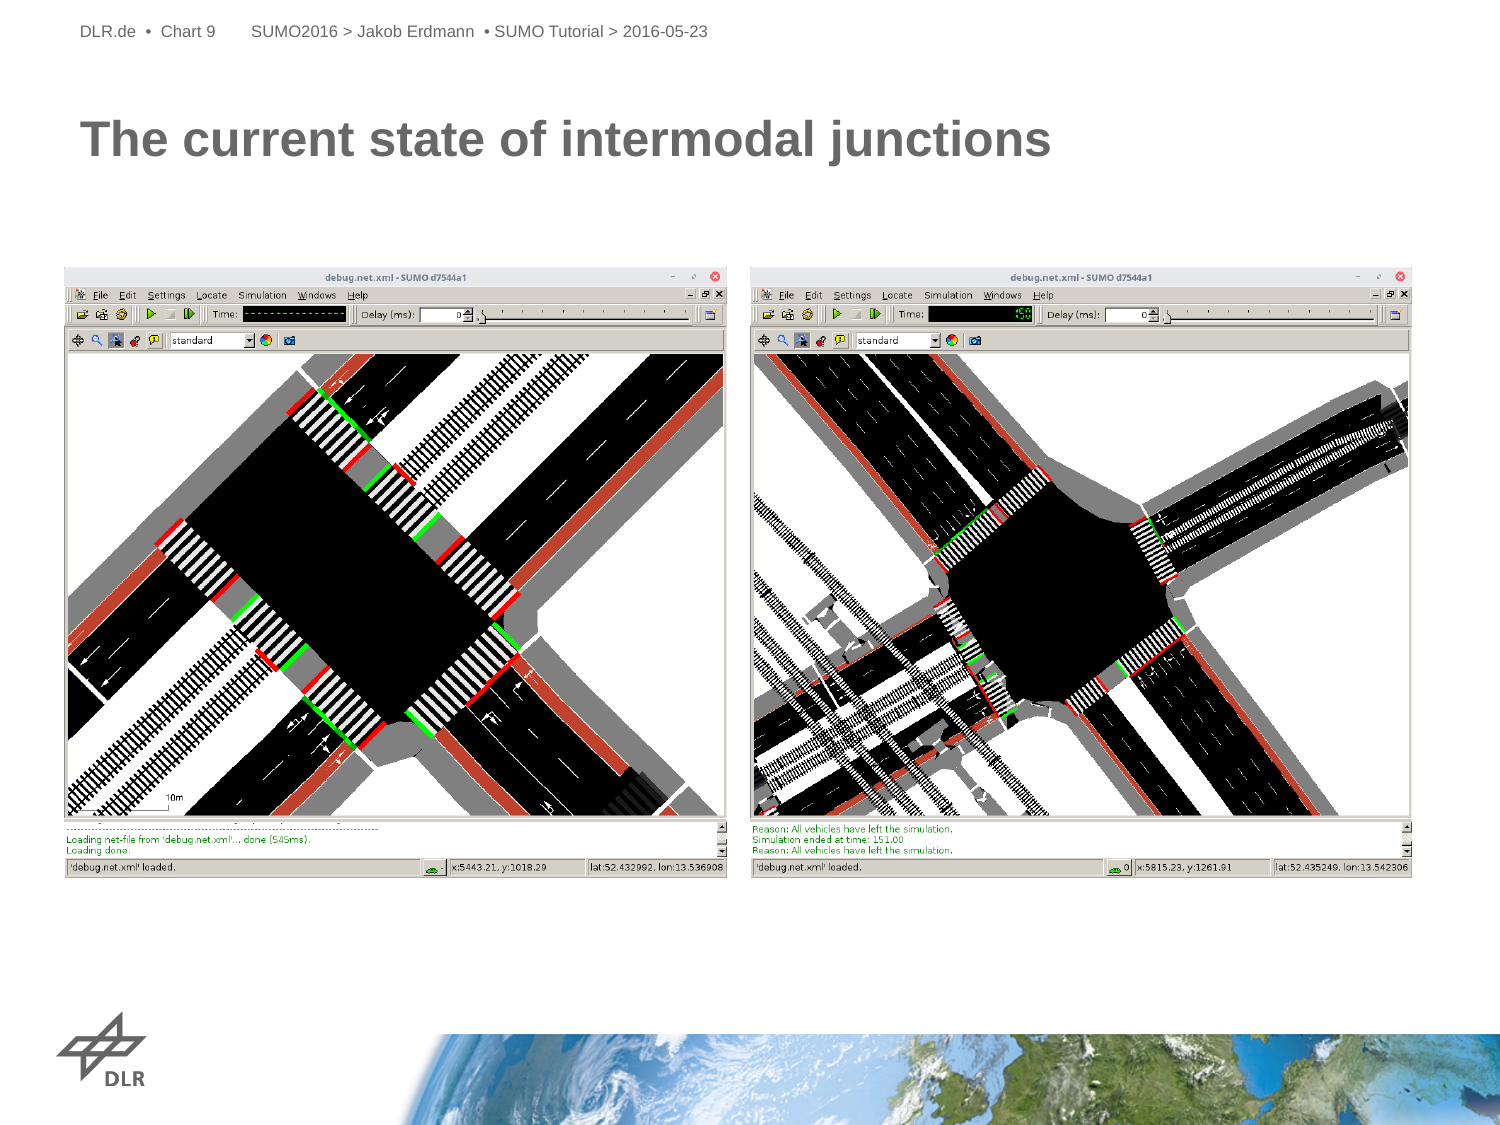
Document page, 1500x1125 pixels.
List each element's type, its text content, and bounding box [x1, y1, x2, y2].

slide_number DLR.de • Chart 9 [79, 20, 251, 45]
title The current state of intermodal junctions [79, 106, 1421, 228]
footer SUMO2016 > Jakob Erdmann • SUMO Tutorial > 2016-05-23 [251, 20, 1421, 45]
picture [0, 1007, 1500, 1125]
picture [749, 266, 1412, 878]
picture [64, 266, 727, 878]
